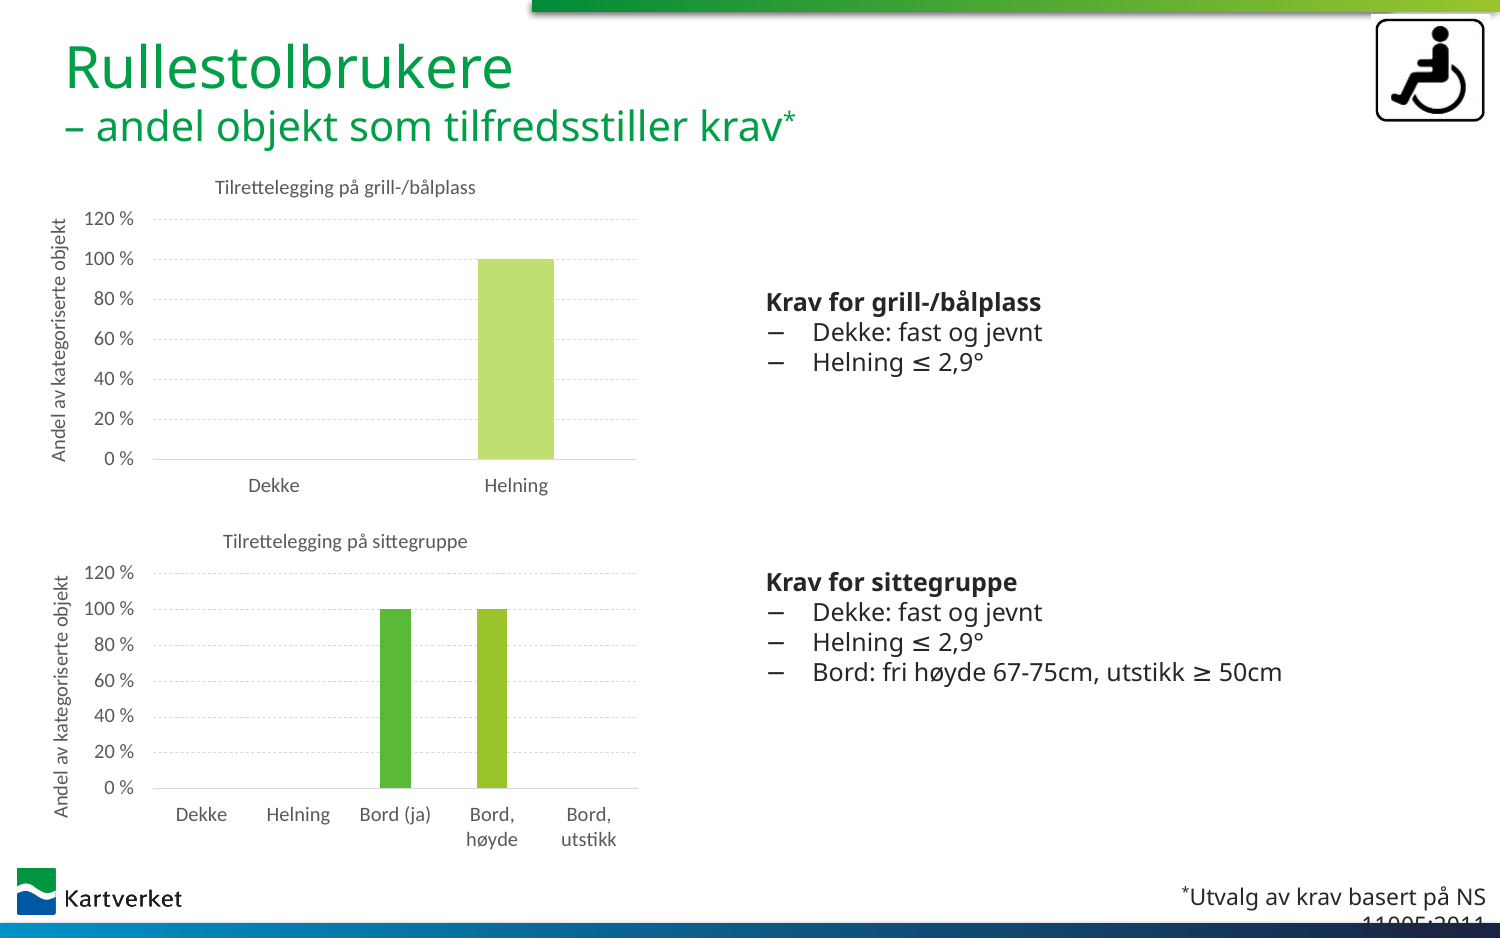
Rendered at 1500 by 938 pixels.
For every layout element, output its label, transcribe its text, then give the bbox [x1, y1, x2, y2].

text_box *Utvalg av krav basert på NS 11005:2011 [1068, 873, 1500, 938]
text_box Krav for grill-/bålplass Dekke: fast og jevnt Helning ≤ 2,9° [750, 279, 1452, 384]
text_box Krav for sittegruppe Dekke: fast og jevnt Helning ≤ 2,9° Bord: fri høyde 67-75cm, utstikk ≥ 50cm [750, 559, 1500, 694]
picture [41, 520, 650, 859]
text_box Rullestolbrukere – andel objekt som tilfredsstiller krav* [49, 14, 1431, 158]
picture [41, 166, 650, 505]
picture [1371, 13, 1491, 127]
